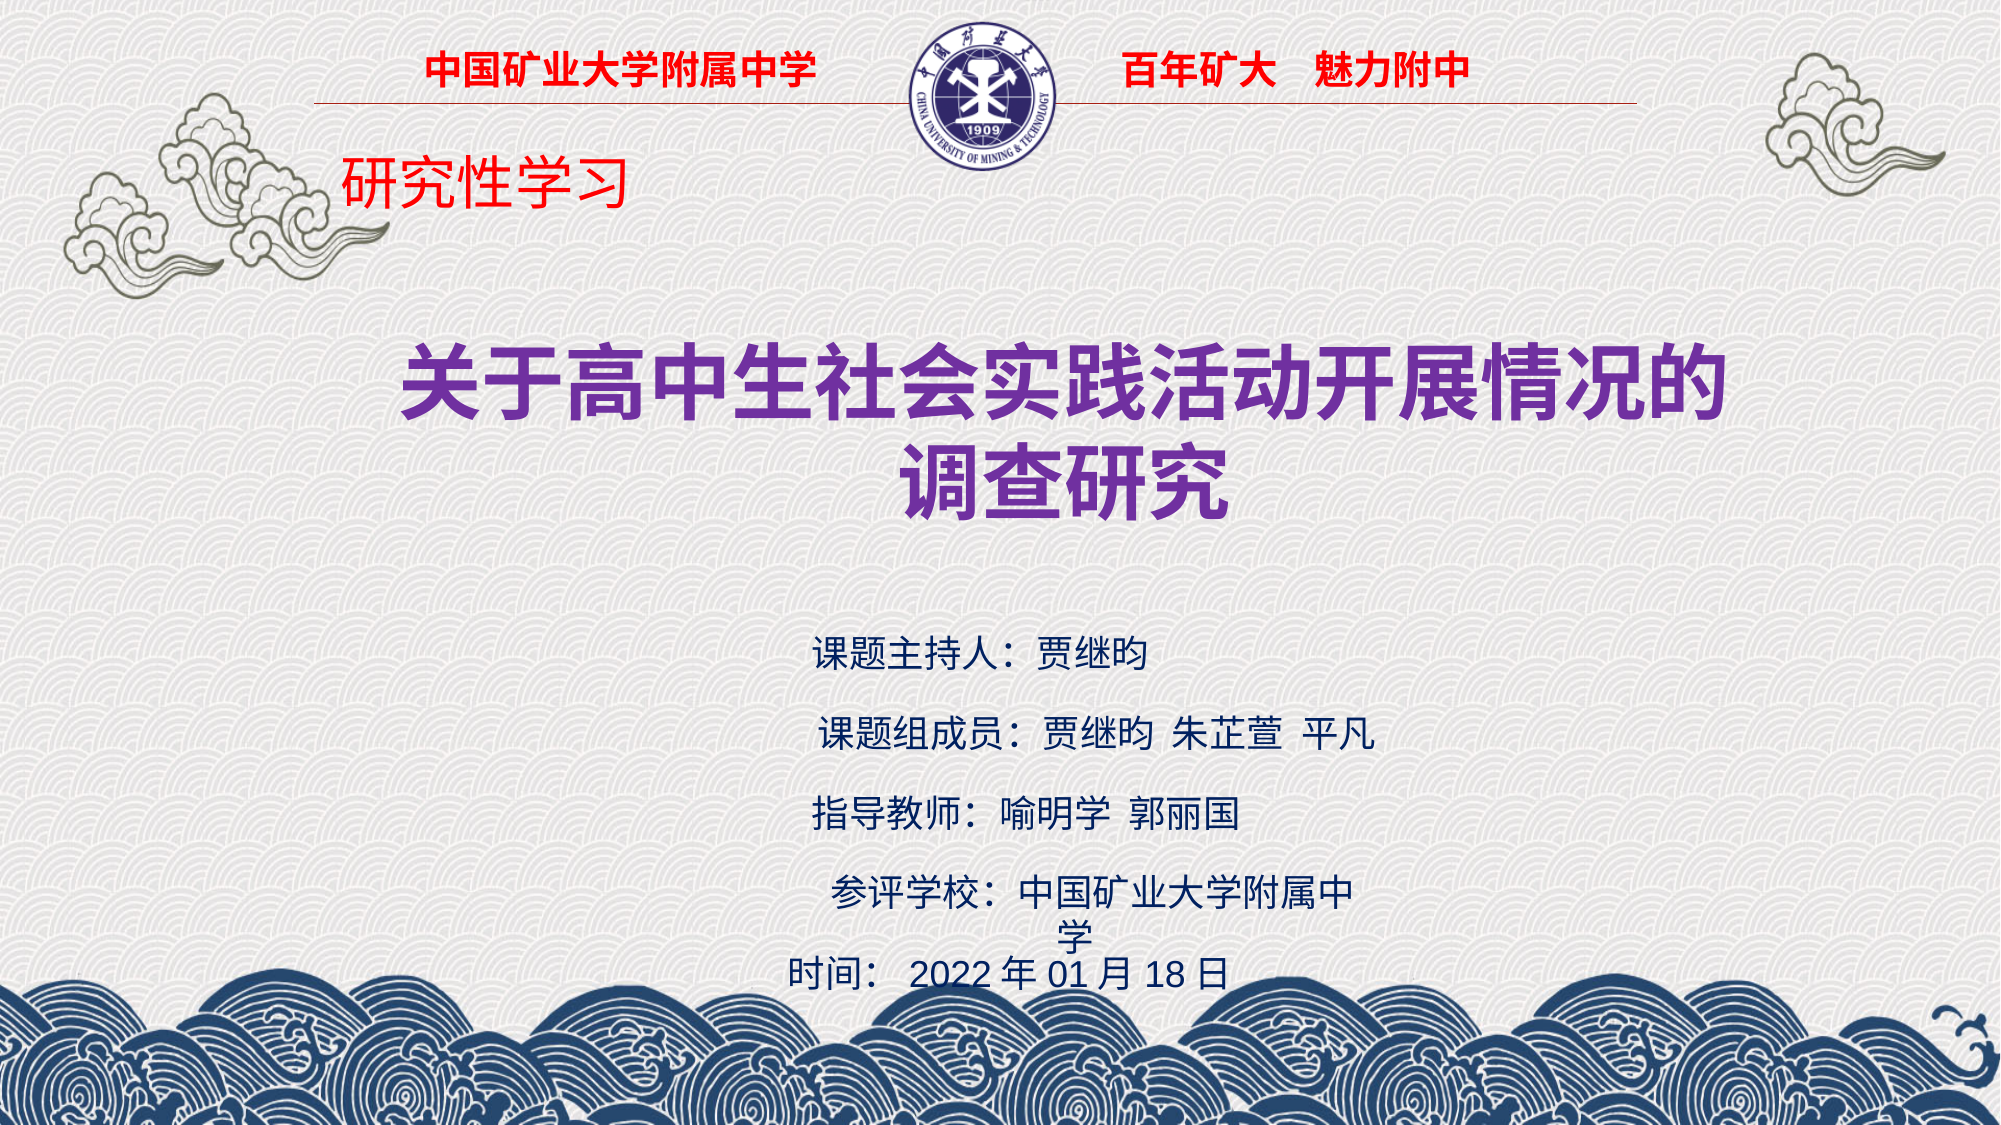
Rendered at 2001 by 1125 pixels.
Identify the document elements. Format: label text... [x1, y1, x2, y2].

text_box 课题主持人：贾继昀 [796, 623, 1398, 683]
picture [0, 0, 2001, 1125]
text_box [314, 13, 1637, 180]
text_box 研究性学习 [299, 138, 672, 224]
text_box 课题组成员：贾继昀 朱芷萱 平凡 [742, 702, 1435, 763]
text_box 指导教师：喻明学 郭丽国 [796, 782, 1398, 843]
text_box 关于高中生社会实践活动开展情况的 调查研究 [324, 322, 1805, 538]
text_box 参评学校：中国矿业大学附属中学 [762, 861, 1389, 967]
text_box 时间：2022年01月18日 [771, 942, 1248, 1003]
